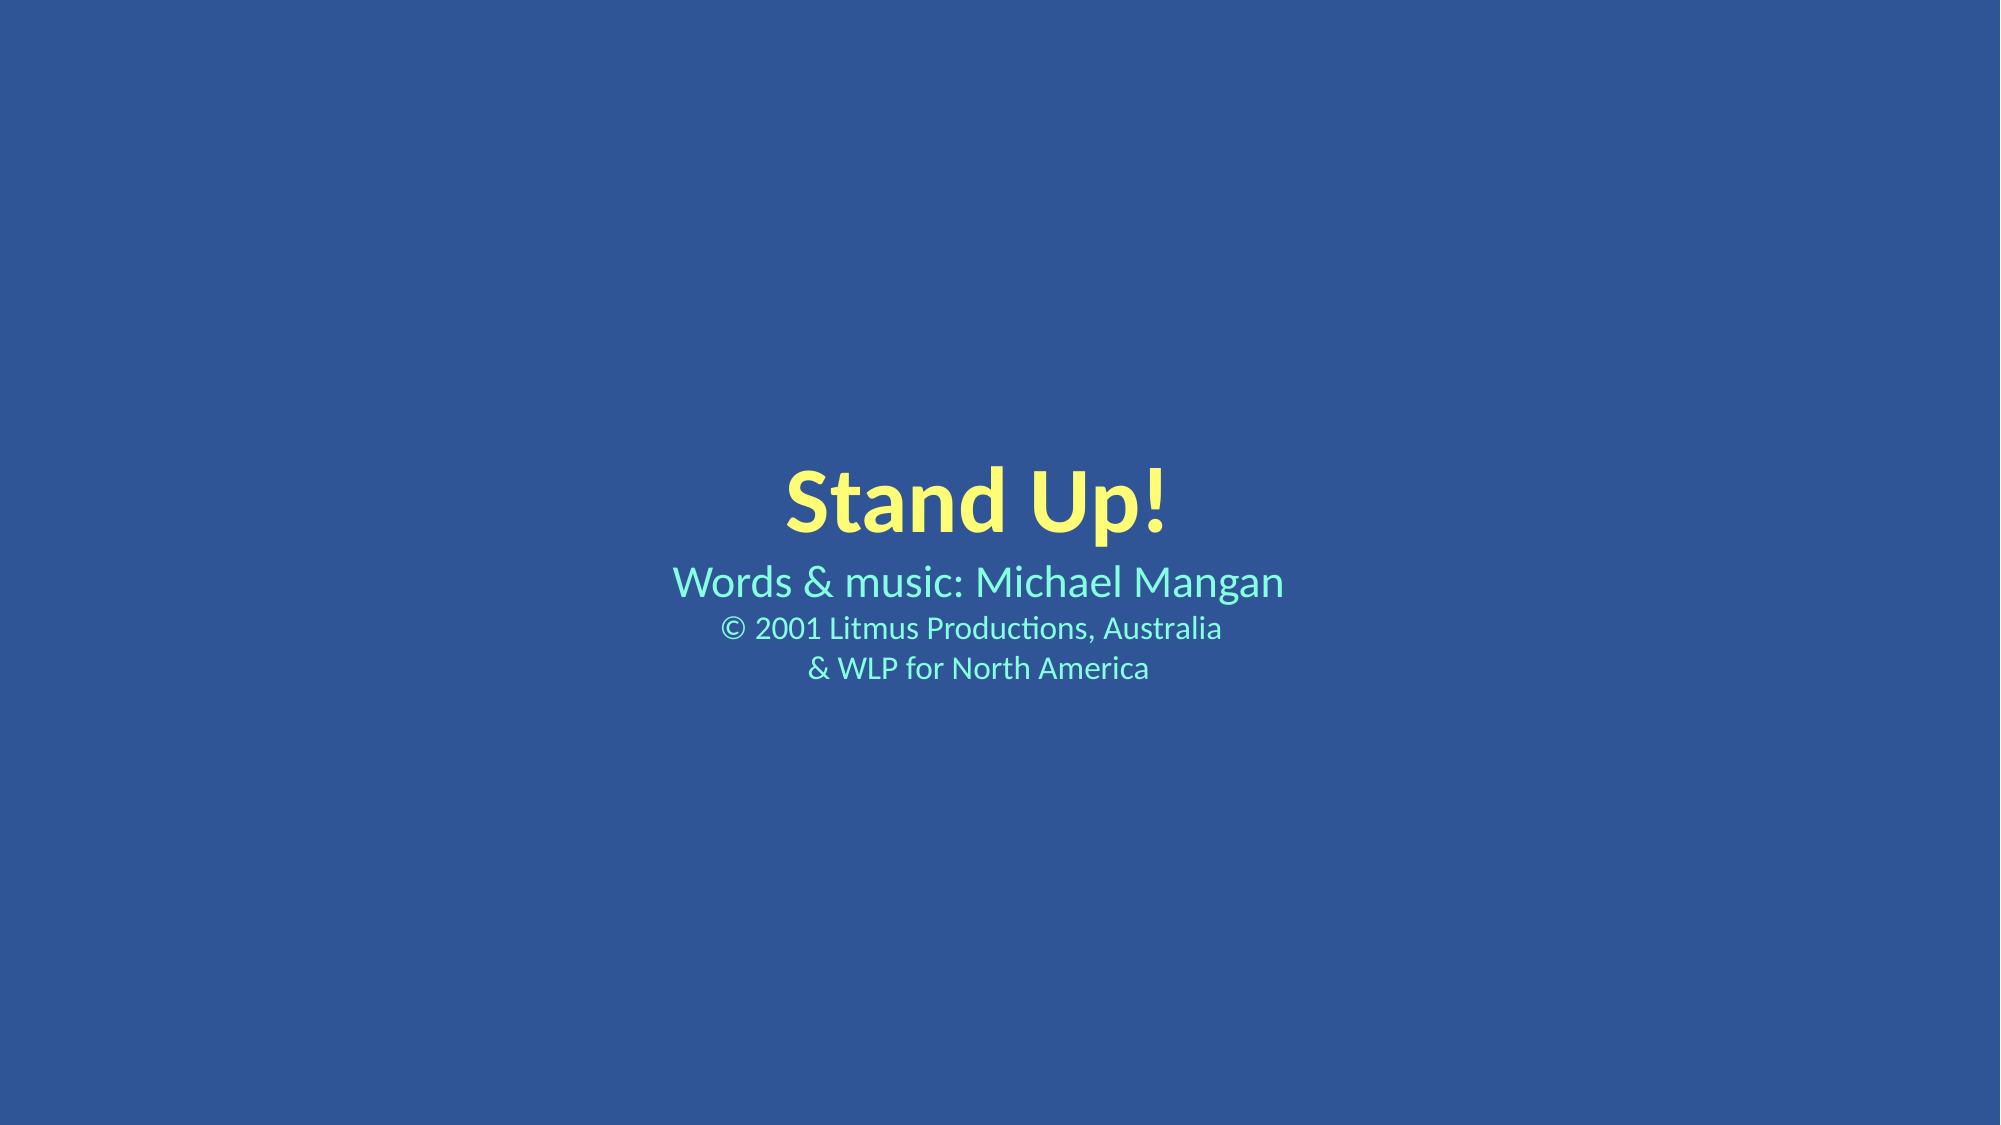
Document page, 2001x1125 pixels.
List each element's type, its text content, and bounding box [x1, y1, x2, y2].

text_box Stand Up! Words & music: Michael Mangan © 2001 Litmus Productions, Australia & WLP for North America [291, 403, 1667, 722]
